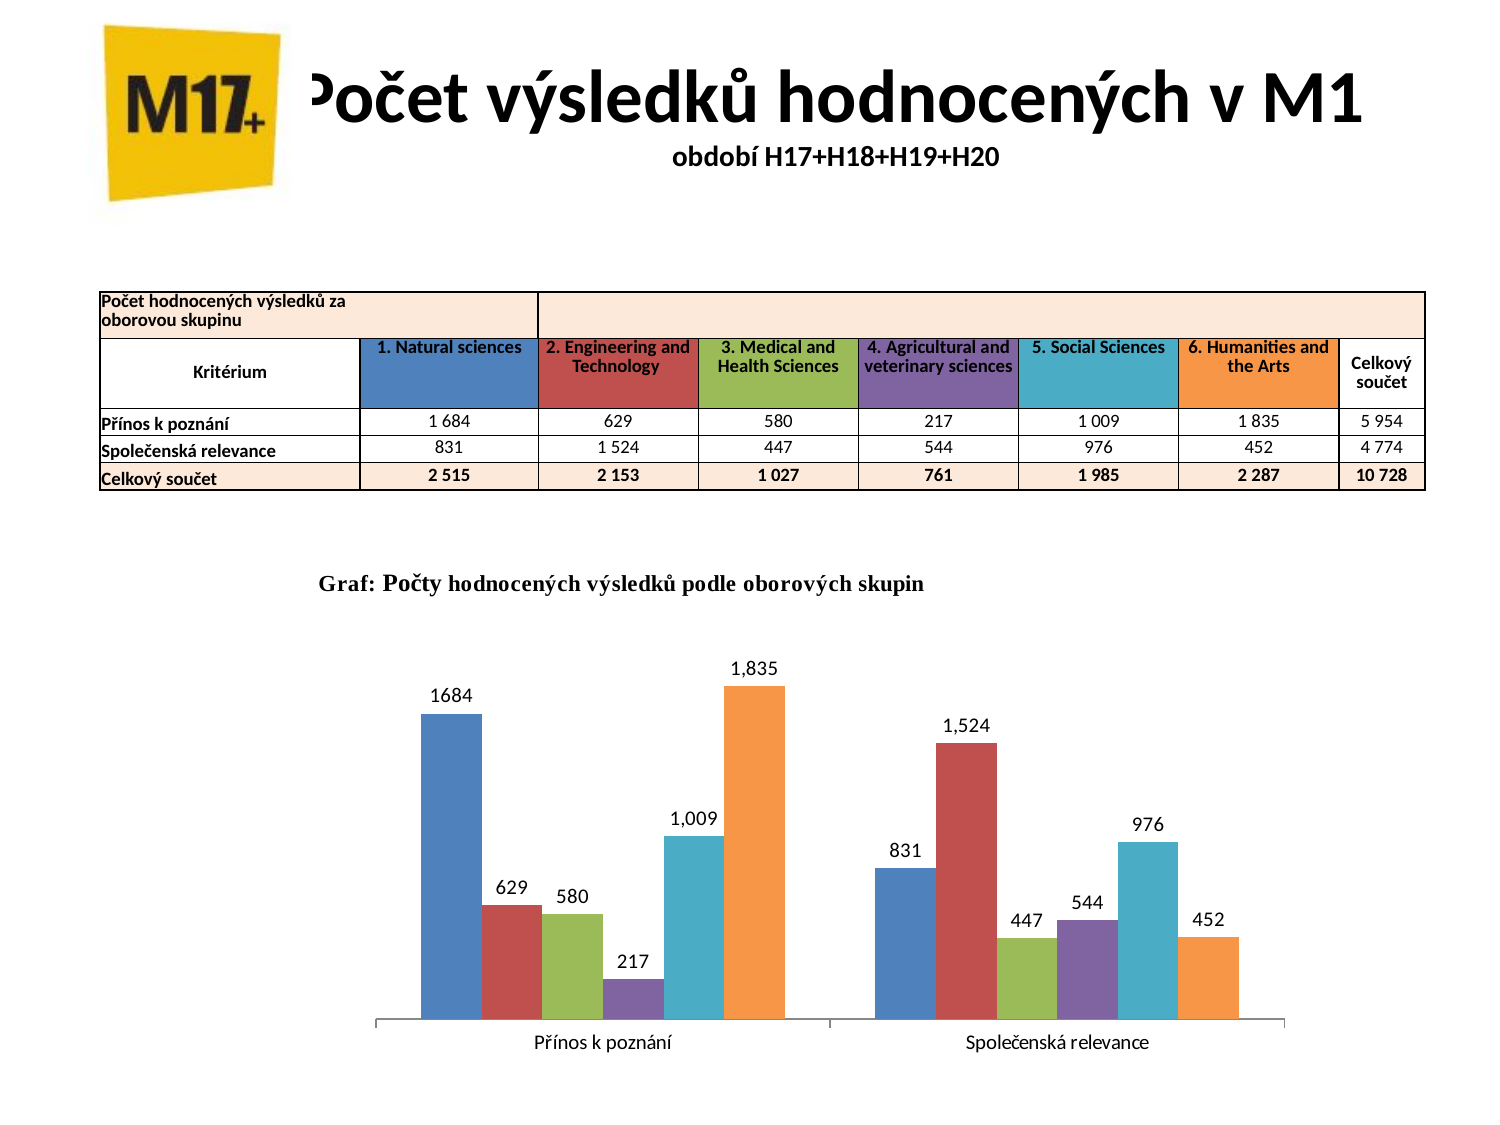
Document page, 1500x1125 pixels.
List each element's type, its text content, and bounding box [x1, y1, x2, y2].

table_cell 2. Engineering and Technology [539, 339, 698, 408]
table_header Počet hodnocených výsledků za oborovou skupinu [101, 293, 537, 338]
table_cell 1 009 [1019, 409, 1178, 435]
chart [303, 562, 1376, 1099]
table_cell 544 [859, 436, 1018, 462]
table_cell 1 027 [699, 463, 858, 489]
table_cell 1 684 [361, 409, 538, 435]
table_cell 452 [1179, 436, 1338, 462]
table_cell 5 954 [1340, 409, 1424, 435]
title Počet výsledků hodnocených v M1 období H17+H18+H19+H20 [318, 48, 1425, 171]
table_cell 2 287 [1179, 463, 1338, 489]
table_cell Přínos k poznání [101, 409, 359, 435]
table_cell 4 774 [1340, 436, 1424, 462]
table_cell 10 728 [1340, 463, 1424, 489]
table_header [858, 293, 1019, 338]
table_cell 629 [539, 409, 698, 435]
table_cell 831 [361, 436, 538, 462]
table_cell 217 [859, 409, 1018, 435]
picture [64, 0, 312, 226]
table_cell Celkový součet [101, 463, 359, 489]
table_cell Kritérium [101, 339, 359, 408]
table_cell 976 [1019, 436, 1178, 462]
table_cell 580 [699, 409, 858, 435]
table_cell 6. Humanities and the Arts [1179, 339, 1338, 408]
table_cell 1 835 [1179, 409, 1338, 435]
table_cell 2 515 [361, 463, 538, 489]
table_cell 761 [859, 463, 1018, 489]
table_cell 1 985 [1019, 463, 1178, 489]
table_header [1339, 293, 1424, 338]
table_cell Celkový součet [1340, 339, 1424, 408]
table_cell 3. Medical and Health Sciences [699, 339, 858, 408]
table_header [1019, 293, 1179, 338]
table_cell 4. Agricultural and veterinary sciences [859, 339, 1018, 408]
table_cell 447 [699, 436, 858, 462]
table_header [539, 293, 698, 338]
table_cell 1 524 [539, 436, 698, 462]
table_header [698, 293, 858, 338]
table_cell Společenská relevance [101, 436, 359, 462]
table_cell 1. Natural sciences [361, 339, 538, 408]
text_box [100, 243, 1449, 394]
table_header [1179, 293, 1339, 338]
table_cell 2 153 [539, 463, 698, 489]
table_cell 5. Social Sciences [1019, 339, 1178, 408]
